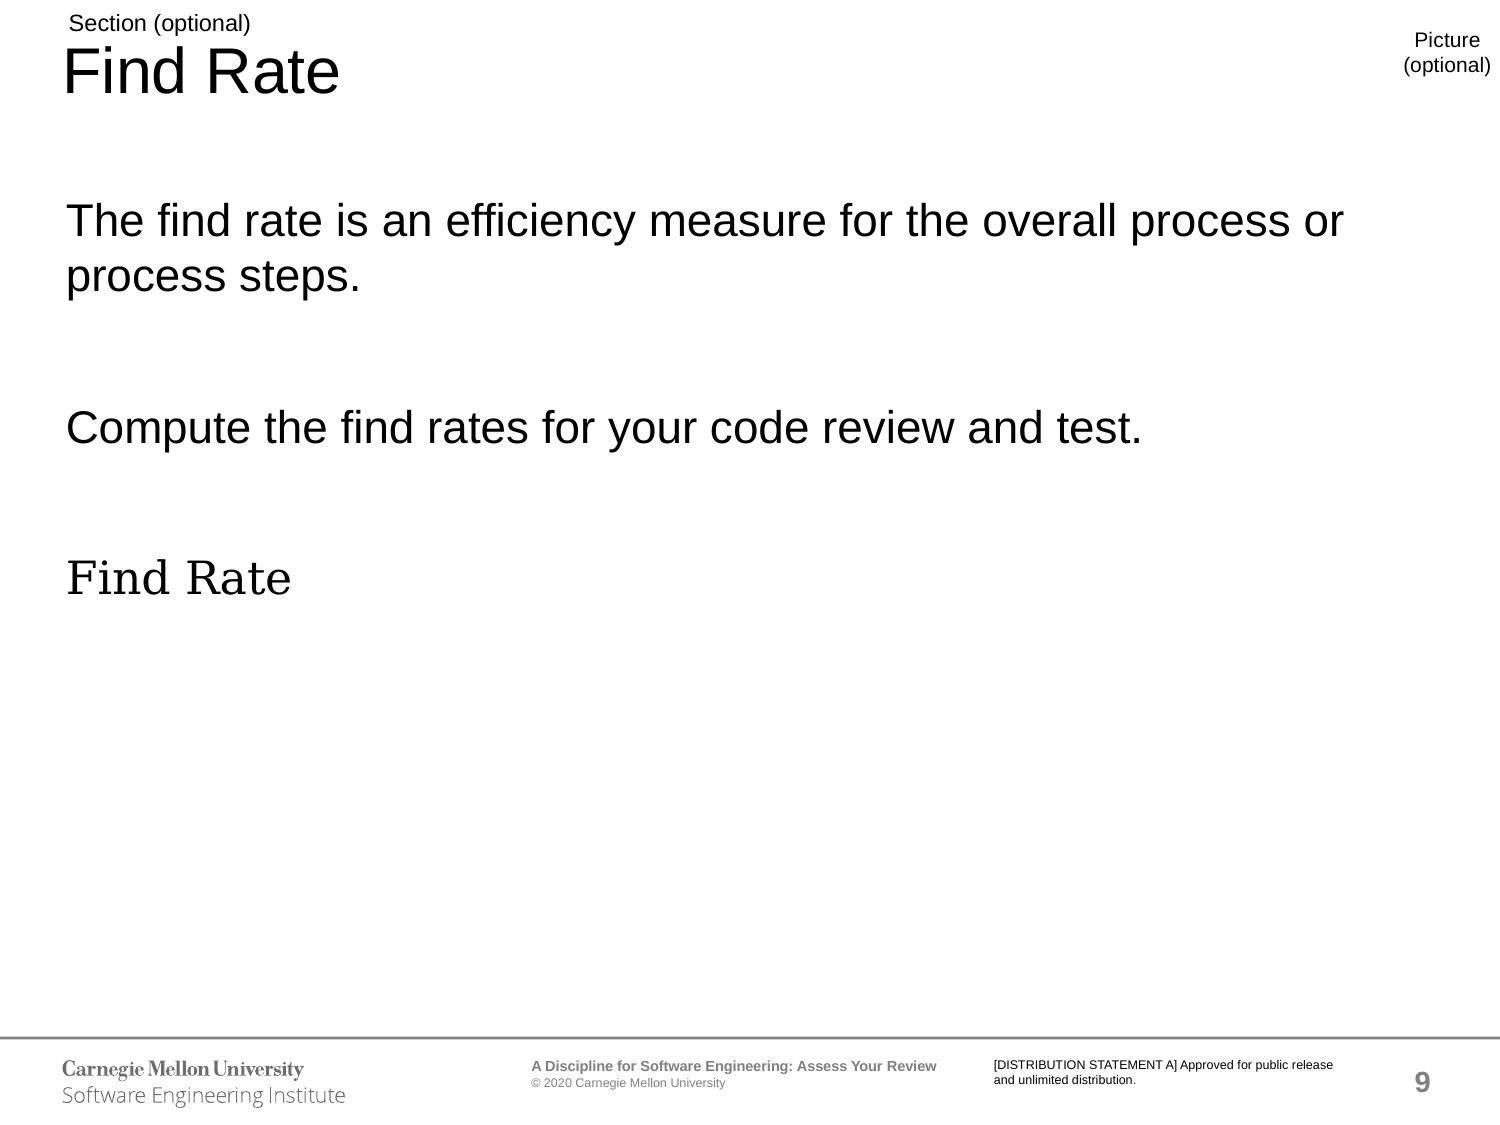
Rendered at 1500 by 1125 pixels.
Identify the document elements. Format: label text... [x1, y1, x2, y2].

title Find Rate [62, 37, 1338, 182]
